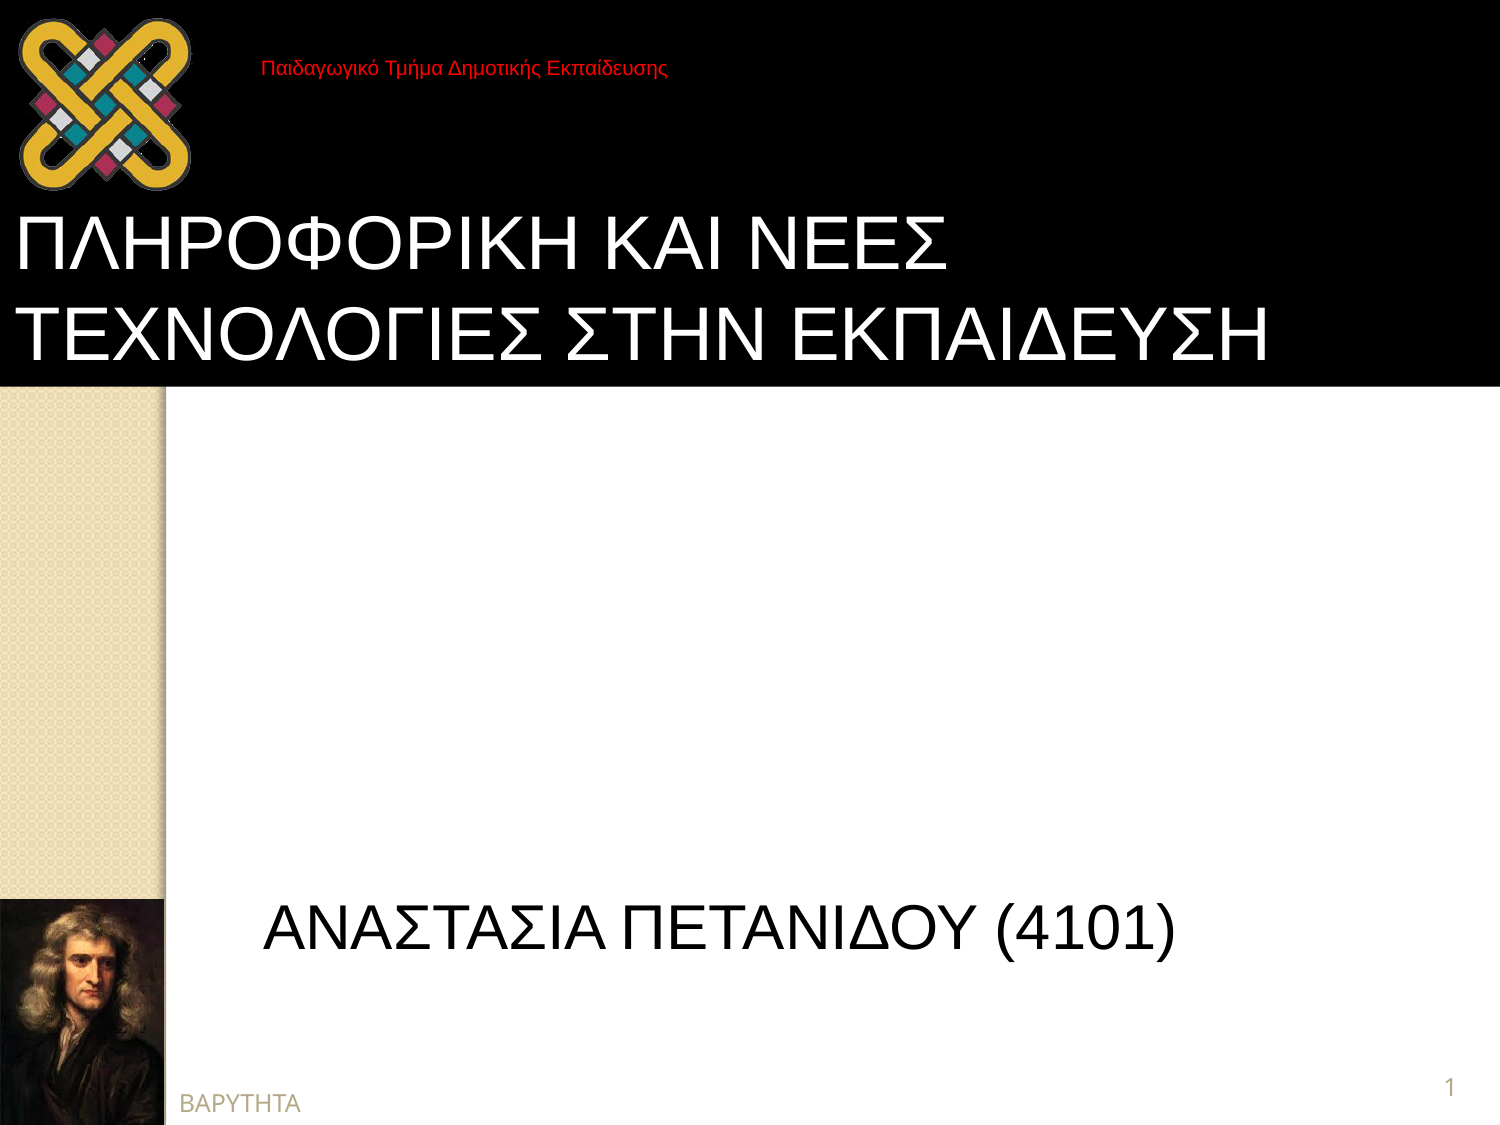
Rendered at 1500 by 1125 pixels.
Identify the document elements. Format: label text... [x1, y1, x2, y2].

slide_number 1 [1413, 1034, 1488, 1113]
title ΠΛΗΡΟΦΟΡΙΚΗ ΚΑΙ ΝΕΕΣ ΤΕΧΝΟΛΟΓΙΕΣ ΣΤΗΝ ΕΚΠΑΙΔΕΥΣΗ [0, 0, 1500, 387]
footer ΒΑΡΥΤΗΤΑ [172, 1046, 340, 1125]
picture [0, 898, 165, 1125]
text_box Παιδαγωγικό Τμήμα Δημοτικής Εκπαίδευσης [246, 46, 985, 132]
picture [0, 0, 209, 209]
list ΑΝΑΣΤΑΣΙΑ ΠΕΤΑΝΙΔΟΥ (4101) [235, 351, 1466, 973]
